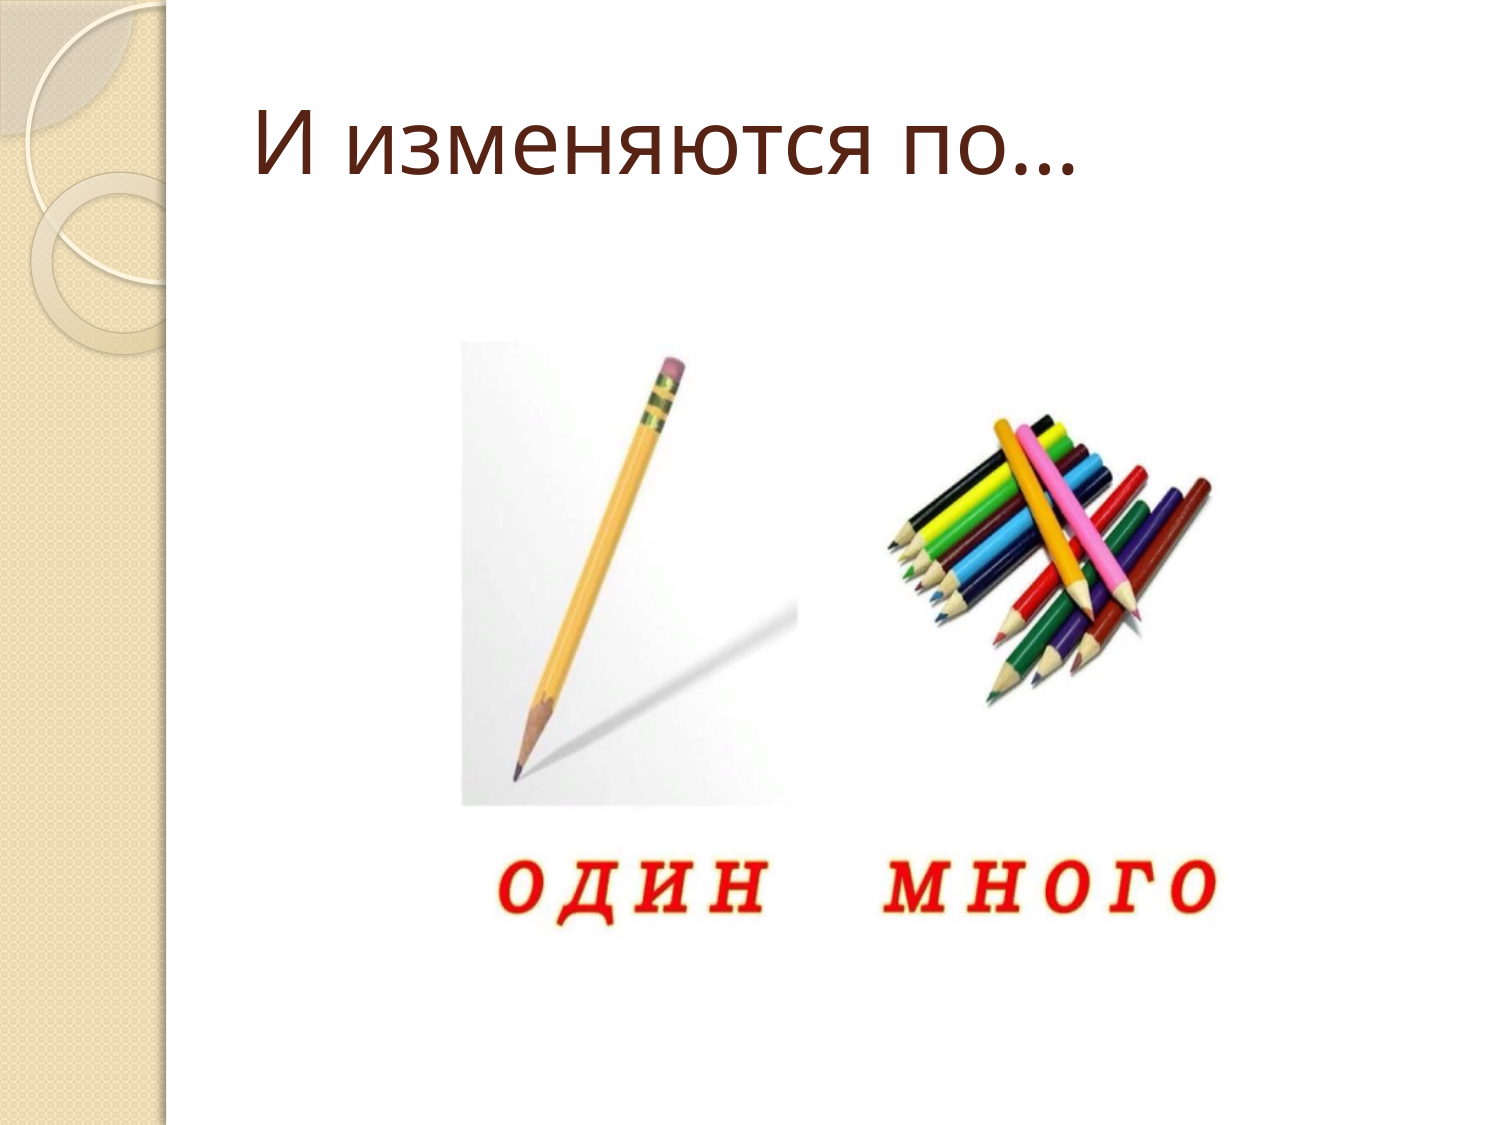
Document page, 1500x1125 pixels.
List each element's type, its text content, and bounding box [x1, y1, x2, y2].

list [442, 326, 1247, 965]
title И изменяются по… [235, 45, 1466, 233]
